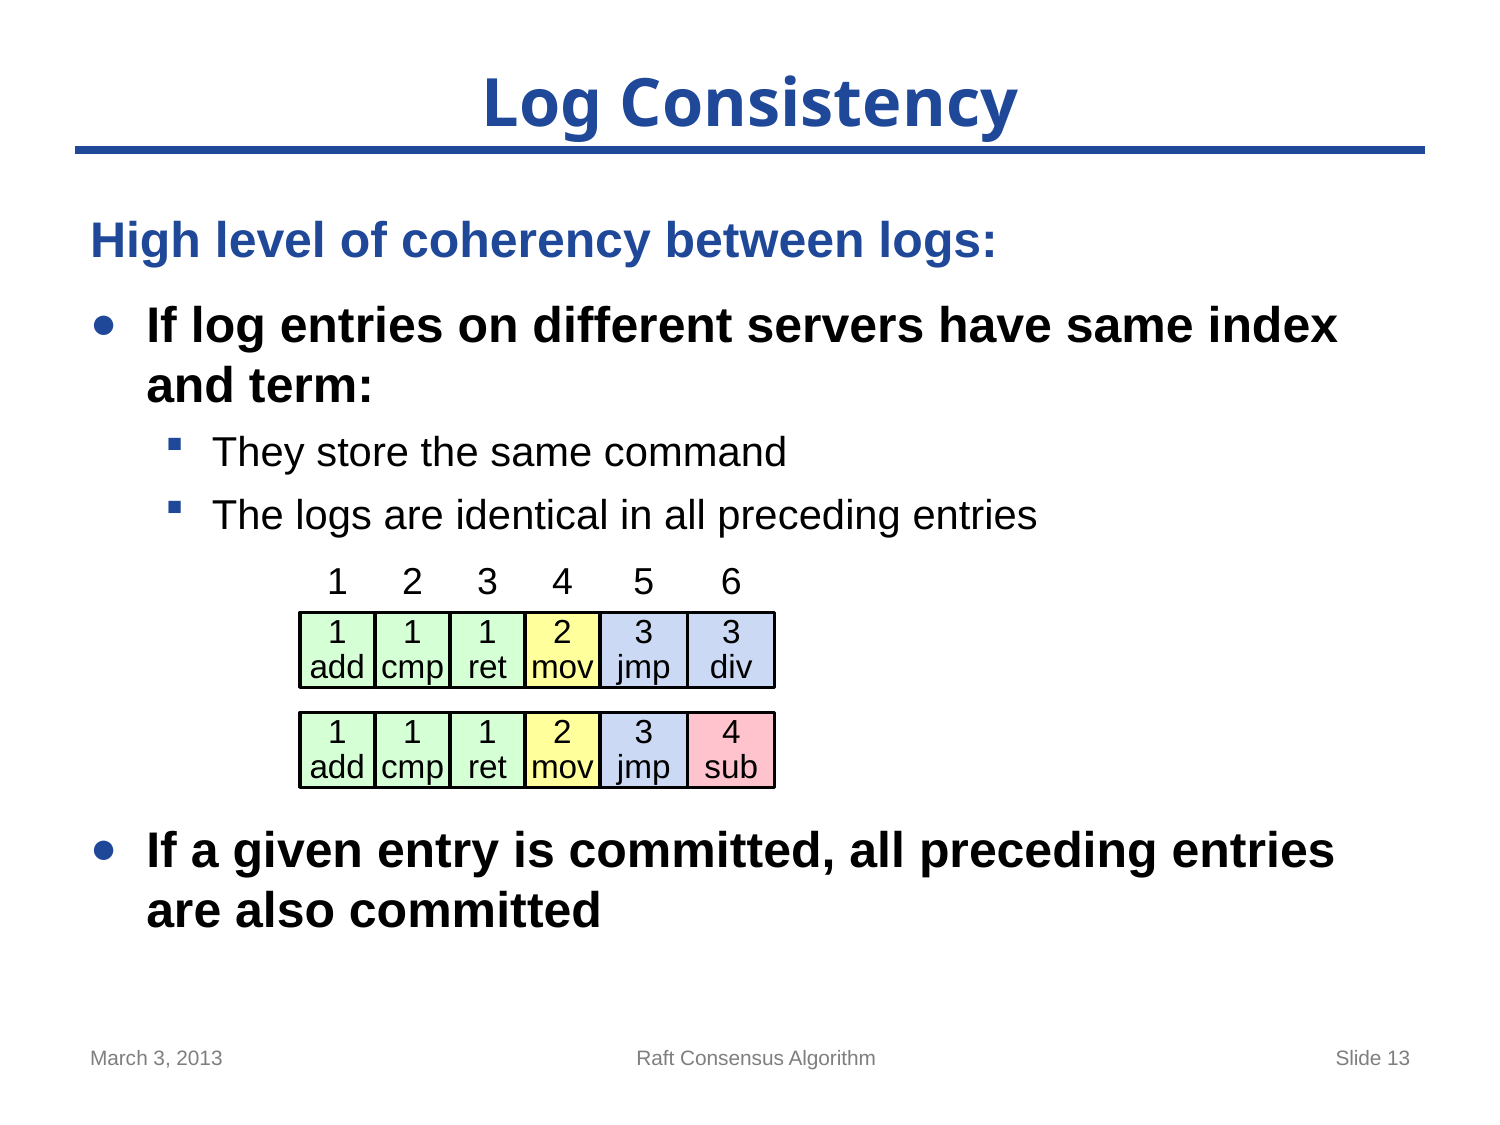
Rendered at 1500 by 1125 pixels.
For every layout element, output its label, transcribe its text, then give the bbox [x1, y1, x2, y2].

text_box 1 add [298, 610, 373, 689]
text_box 3 div [685, 610, 777, 689]
text_box 3 jmp [602, 710, 689, 789]
text_box 4 sub [689, 710, 777, 789]
text_box 6 [687, 549, 775, 610]
text_box 2 mov [523, 610, 602, 689]
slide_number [75, 1037, 425, 1103]
text_box 1 cmp [373, 710, 448, 789]
text_box 1 ret [448, 710, 523, 789]
text_box 1 ret [448, 610, 523, 689]
text_box 1 [299, 549, 374, 610]
text_box 3 jmp [602, 610, 685, 689]
slide_number Slide 13 [1074, 1037, 1425, 1103]
title Log Consistency [75, 50, 1425, 150]
list High level of coherency between logs: If log entries on different servers have same index and term: They store the same command The logs are identical in all preceding entries If a given entry is committed, all preceding entries are also committed [75, 200, 1425, 700]
text_box 2 mov [523, 710, 602, 789]
text_box 1 cmp [373, 610, 448, 689]
text_box 5 [599, 549, 687, 610]
text_box 4 [524, 549, 599, 610]
text_box 2 [374, 549, 449, 610]
footer Raft Consensus Algorithm [474, 1037, 1038, 1103]
text_box 3 [449, 549, 524, 610]
text_box 1 add [298, 710, 373, 789]
